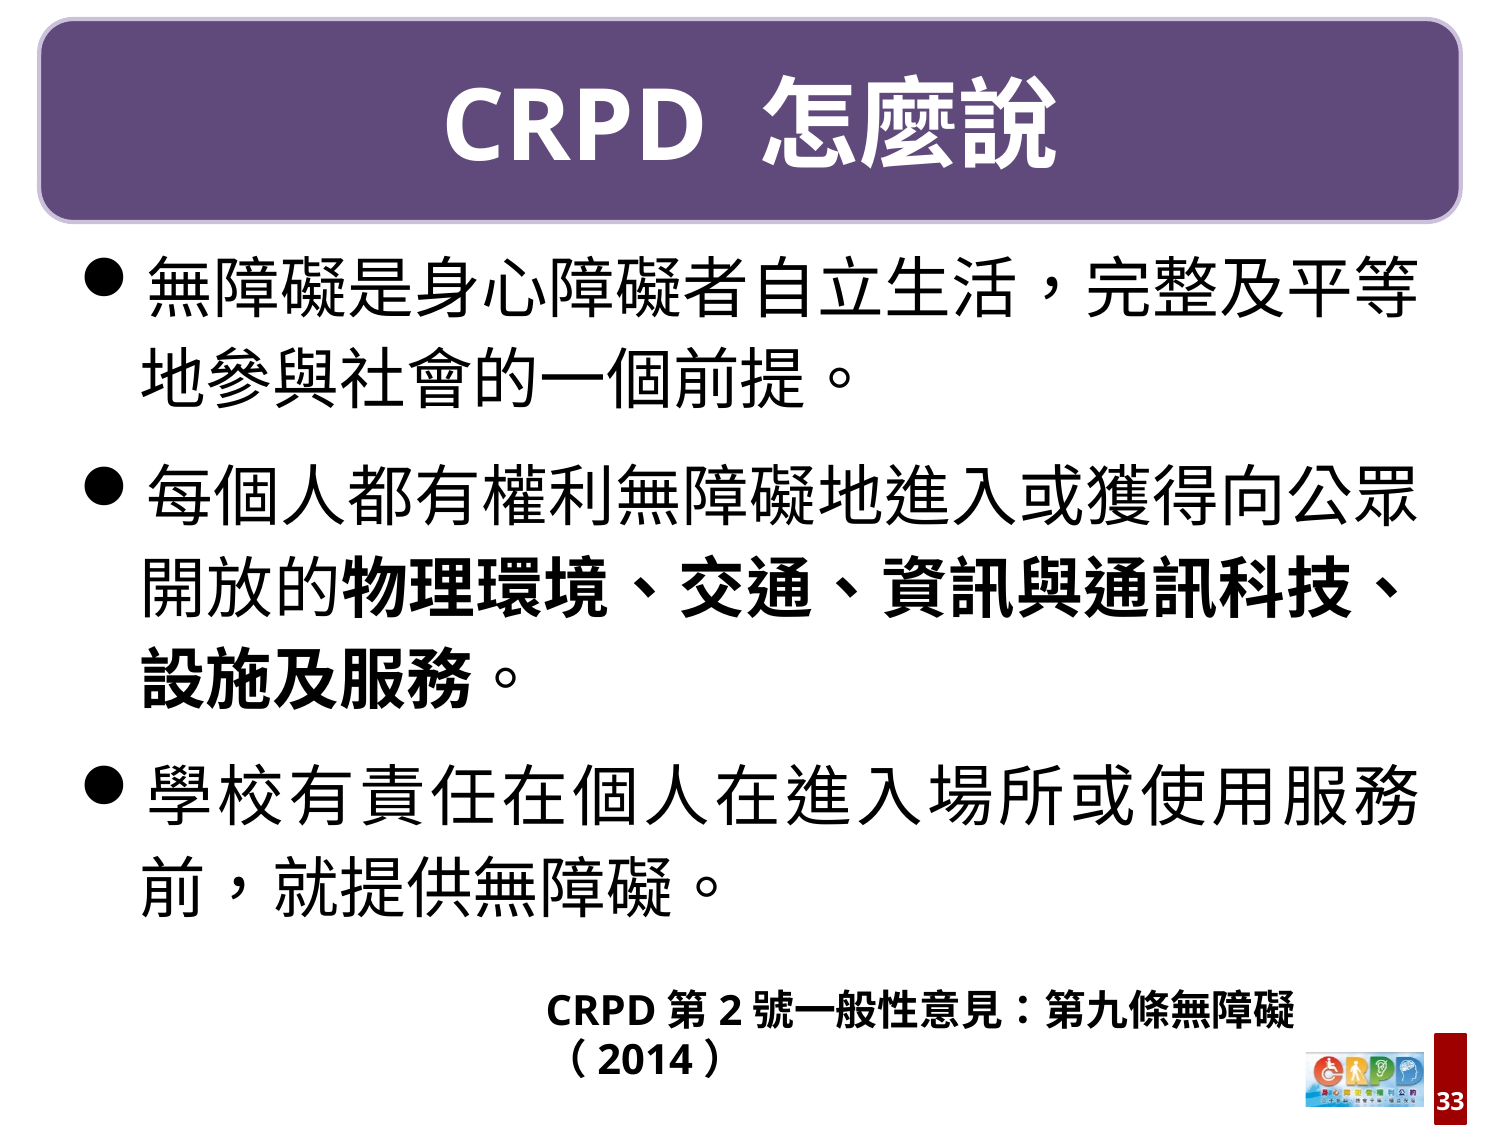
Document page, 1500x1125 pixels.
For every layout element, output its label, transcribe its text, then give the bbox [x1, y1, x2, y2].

text_box CRPD第2號一般性意見：第九條無障礙（2014） [530, 975, 1417, 1091]
slide_number 33 [1416, 1076, 1485, 1125]
text_box CRPD 怎麼說 [36, 16, 1463, 225]
picture [1305, 1091, 1416, 1107]
picture [1417, 1052, 1424, 1076]
text_box 無障礙是身心障礙者自立生活，完整及平等地參與社會的一個前提。 每個人都有權利無障礙地進入或獲得向公眾開放的物理環境、交通、資訊與通訊科技、設施及服務。 學校有責任在個人在進入場所或使用服務前，就提供無障礙。 [63, 225, 1437, 915]
